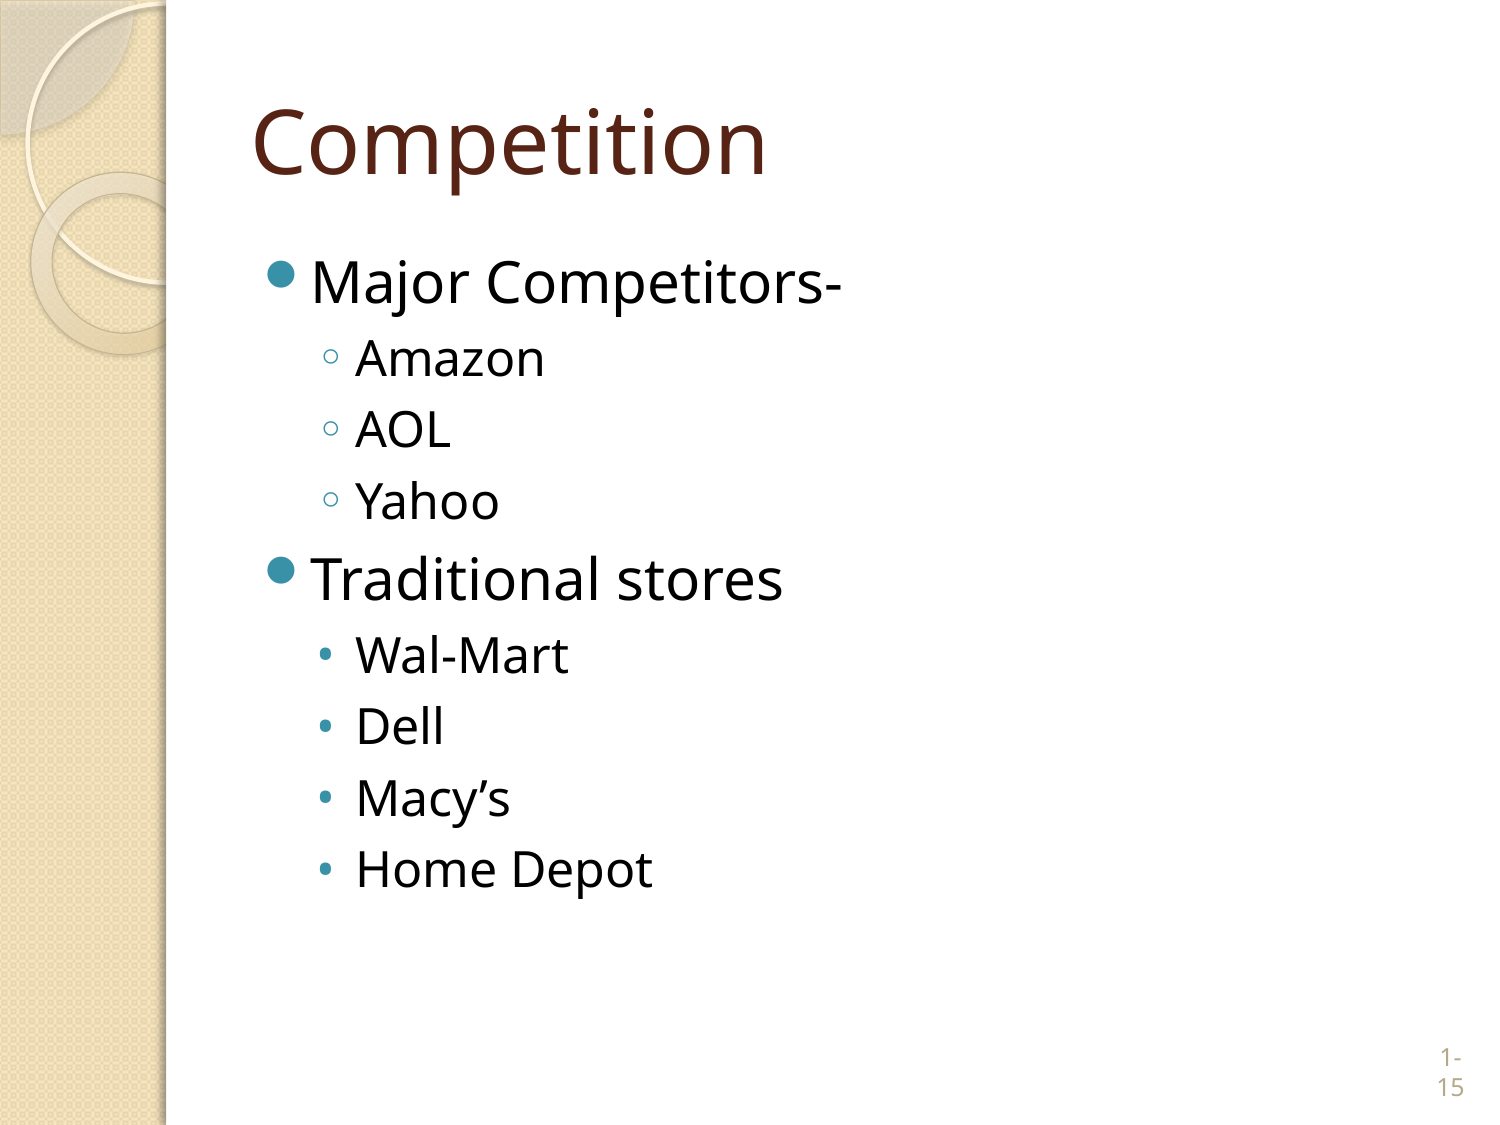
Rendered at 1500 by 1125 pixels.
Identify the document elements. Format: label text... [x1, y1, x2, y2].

slide_number 1-15 [1413, 1034, 1488, 1113]
list Major Competitors- Amazon AOL Yahoo Traditional stores Wal-Mart Dell Macy’s Home Depot [235, 237, 1466, 1025]
title Competition [235, 45, 1466, 233]
